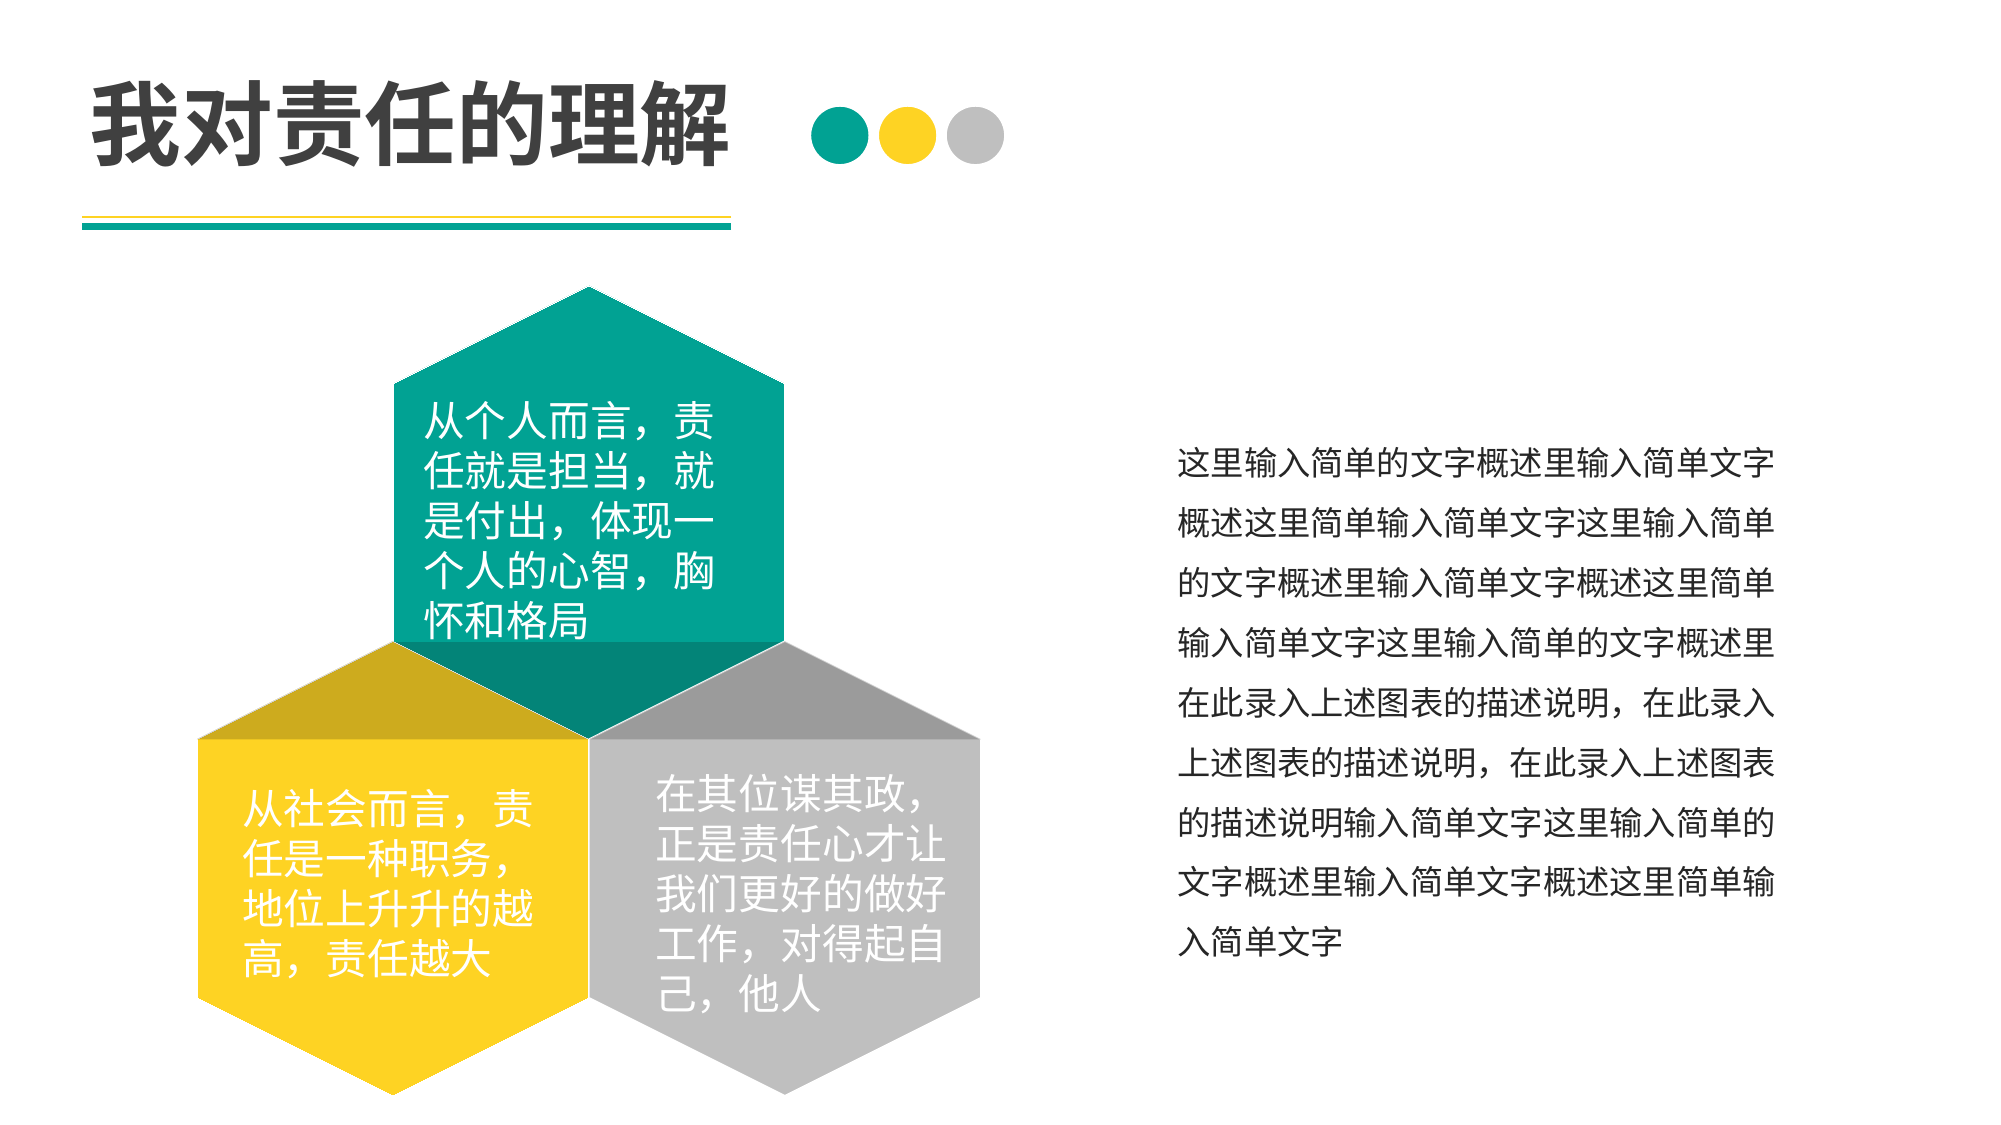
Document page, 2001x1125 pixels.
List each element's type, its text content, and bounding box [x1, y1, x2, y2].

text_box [196, 641, 588, 1096]
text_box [588, 641, 1003, 1096]
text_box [806, 101, 1010, 170]
text_box 我对责任的理解 [75, 60, 747, 185]
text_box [392, 285, 785, 641]
text_box 这里输入简单的文字概述里输入简单文字概述这里简单输入简单文字这里输入简单的文字概述里输入简单文字概述这里简单输入简单文字这里输入简单的文字概述里在此录入上述图表的描述说明，在此录入上述图表的描述说明，在此录入上述图表的描述说明输入简单文字这里输入简单的文字概述里输入简单文字概述这里简单输入简单文字 [1162, 415, 1819, 1125]
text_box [81, 216, 732, 227]
